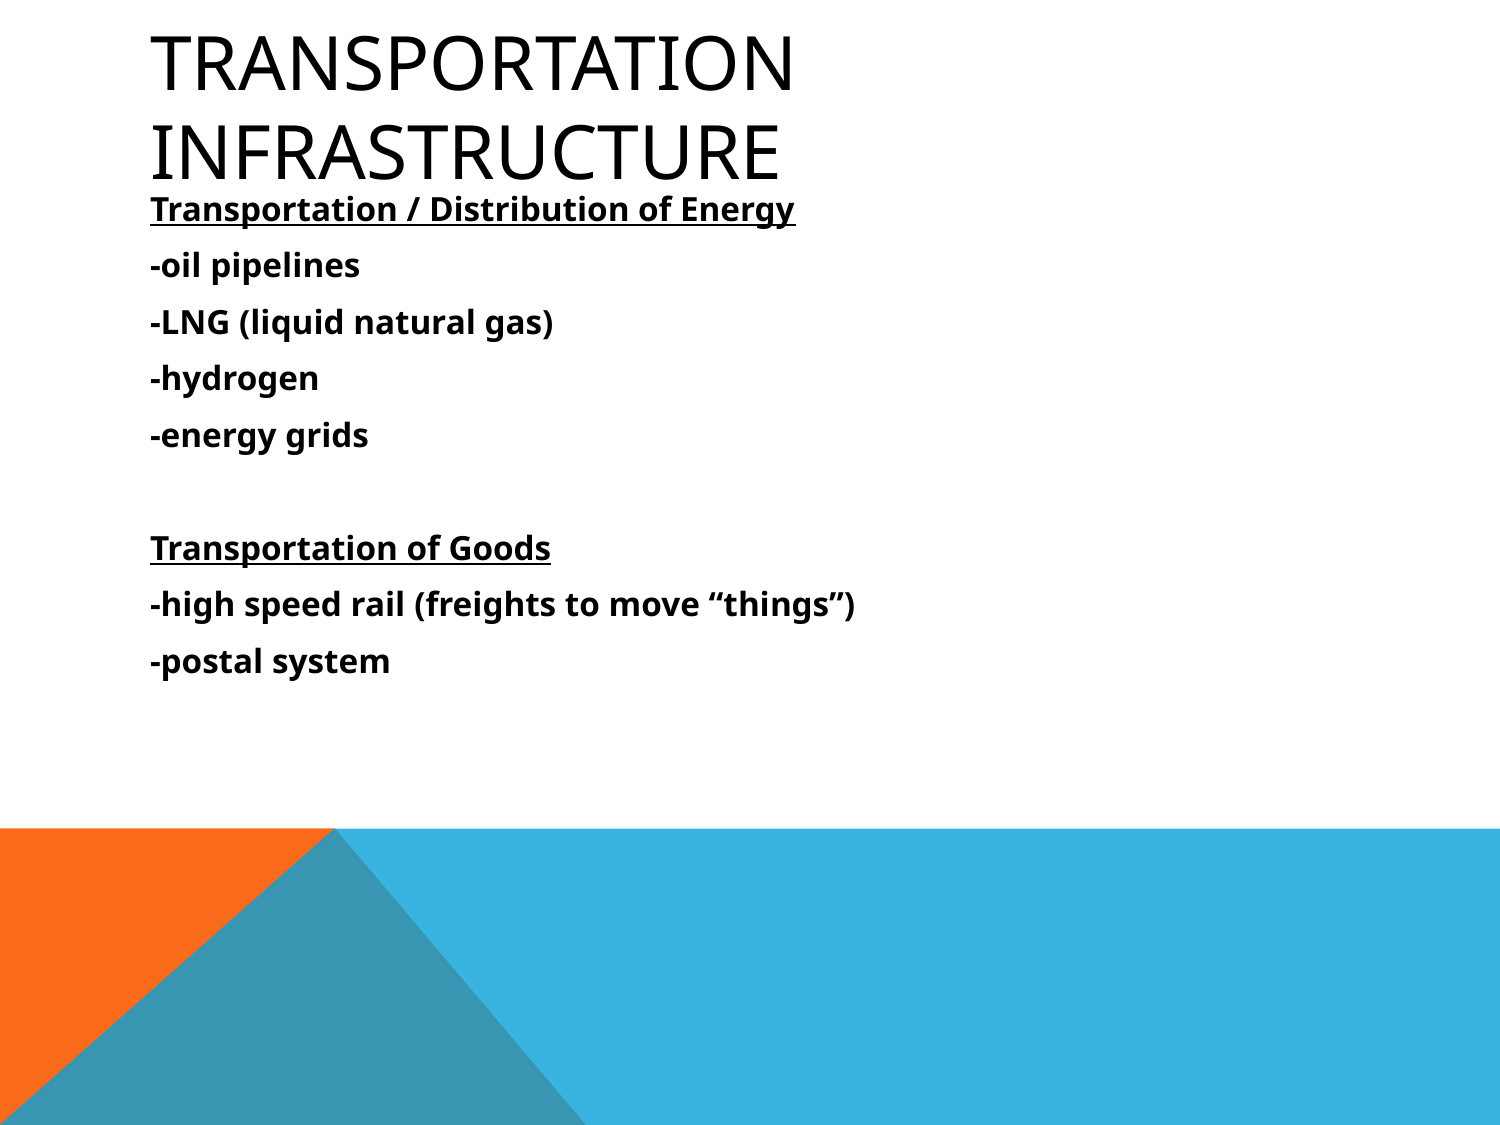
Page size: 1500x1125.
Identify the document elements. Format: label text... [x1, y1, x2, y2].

title Transportation Infrastructure [135, 60, 1369, 150]
list Transportation / Distribution of Energy -oil pipelines -LNG (liquid natural gas) -hydrogen -energy grids Transportation of Goods -high speed rail (freights to move “things”) -postal system [135, 180, 1369, 768]
